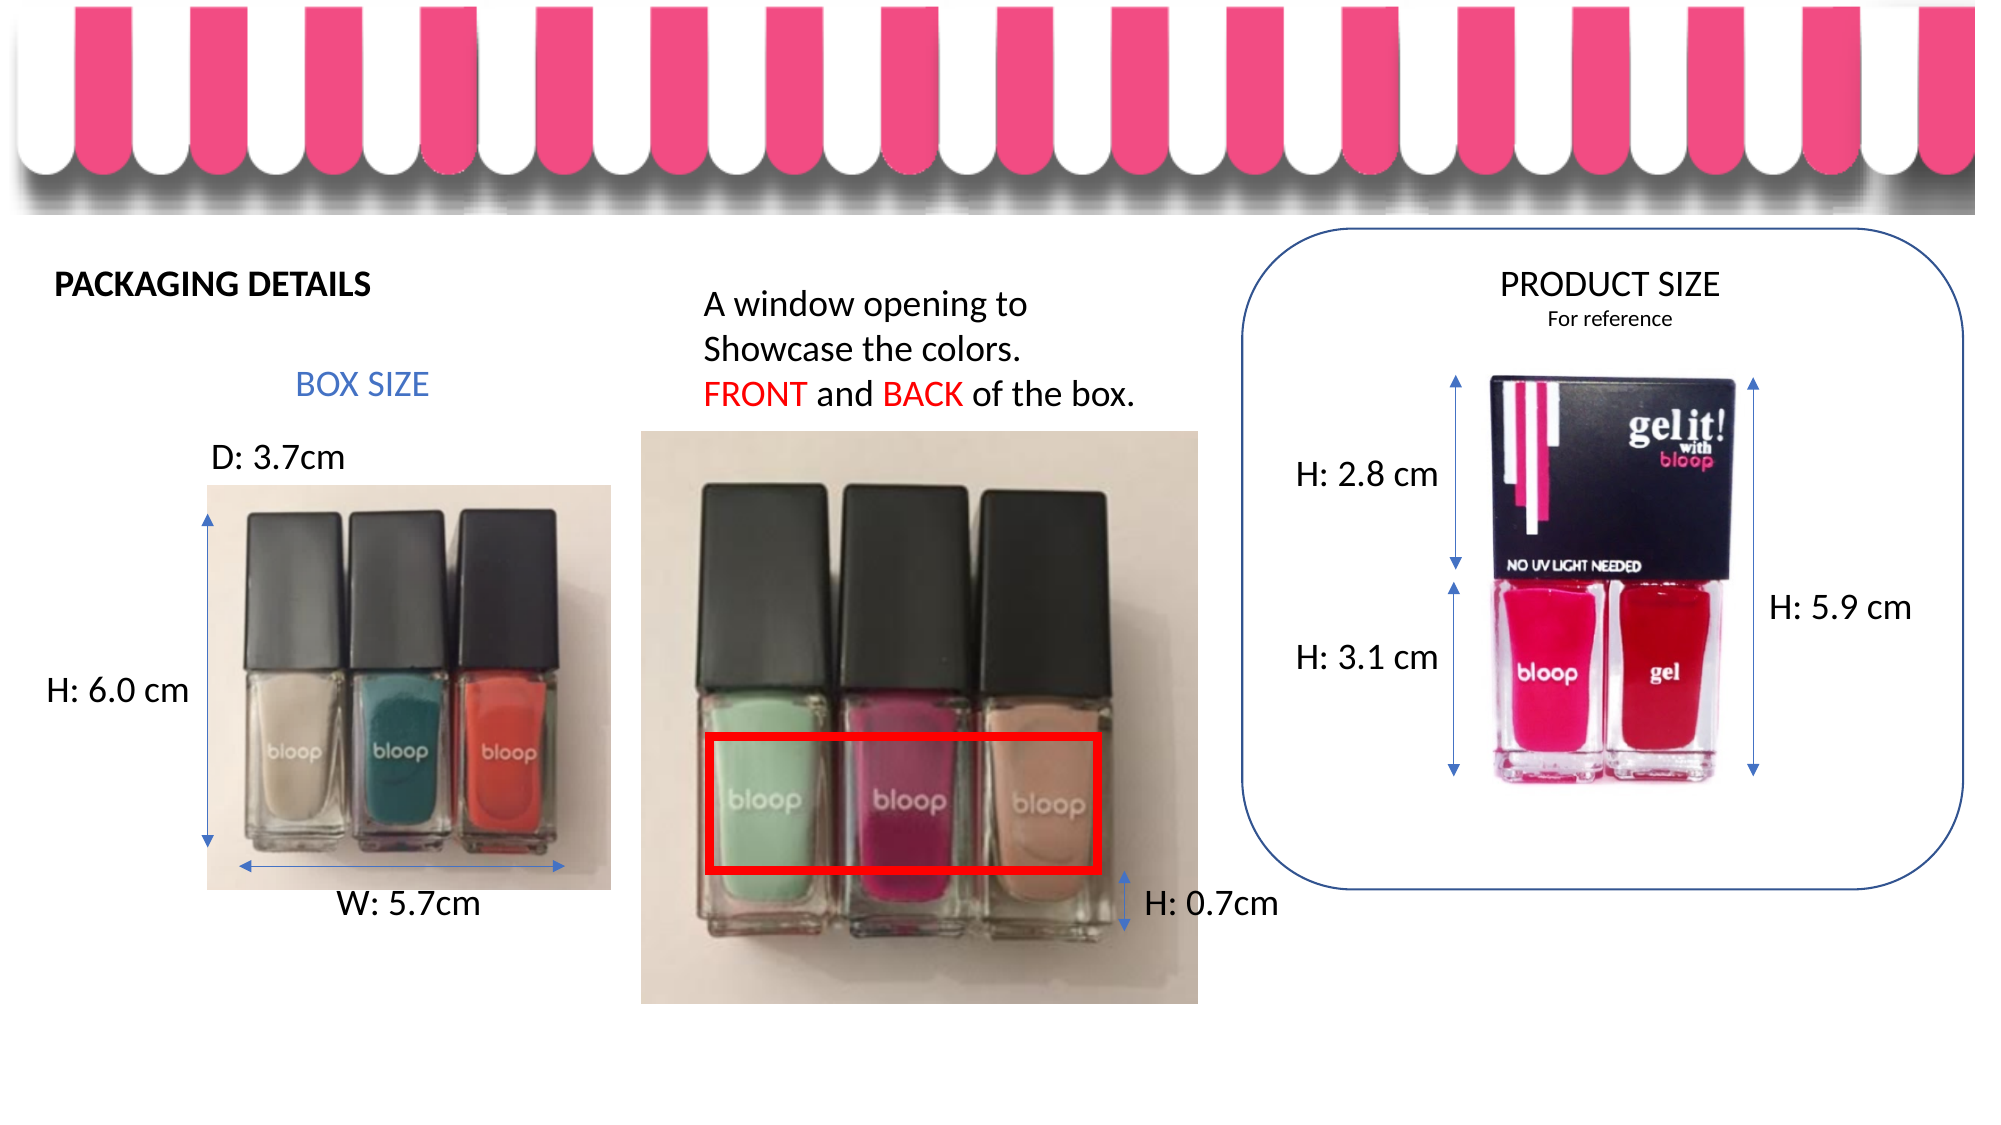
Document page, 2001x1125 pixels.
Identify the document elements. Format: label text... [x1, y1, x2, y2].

picture [207, 485, 611, 890]
picture [8, 0, 1975, 215]
picture [1451, 342, 1770, 835]
text_box D: 3.7cm [196, 424, 361, 485]
text_box [1241, 227, 1965, 891]
text_box A window opening to Showcase the colors. FRONT and BACK of the box. [688, 271, 1151, 422]
text_box BOX SIZE [280, 351, 446, 412]
picture [641, 431, 1198, 1004]
text_box W: 5.7cm [321, 890, 497, 931]
text_box H: 0.7cm [1198, 870, 1295, 931]
text_box PACKAGING DETAILS [39, 251, 387, 312]
text_box H: 6.0 cm [31, 657, 205, 717]
